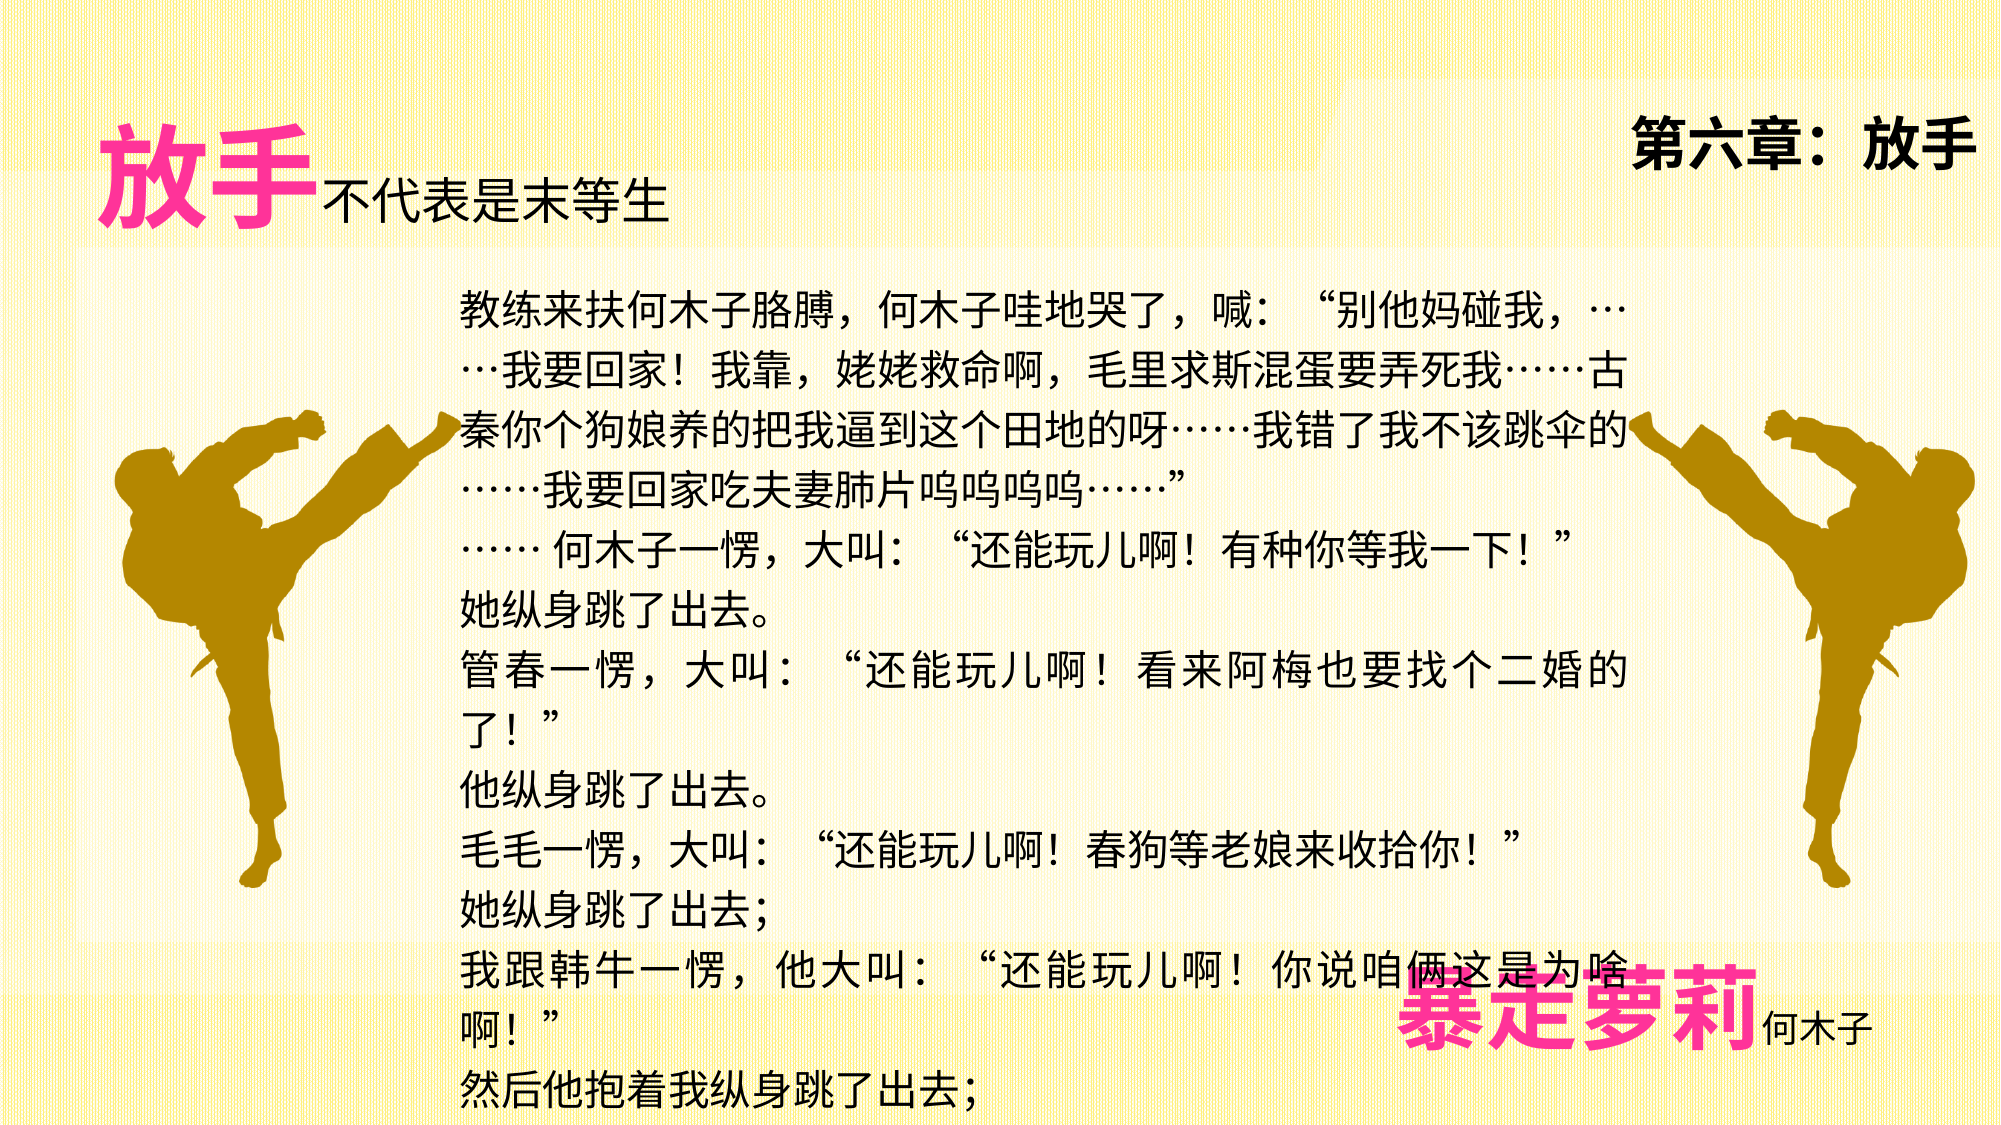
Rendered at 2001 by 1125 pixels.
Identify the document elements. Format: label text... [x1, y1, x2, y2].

picture [1614, 397, 1983, 888]
text_box 暴走萝莉何木子 [1644, 943, 2000, 1069]
text_box 放手不代表是末等生 [81, 99, 803, 250]
picture [105, 397, 474, 888]
text_box 第六章：放手 [1614, 99, 2000, 185]
text_box 教练来扶何木子胳膊，何木子哇地哭了，喊：“别他妈碰我，……我要回家！我靠，姥姥救命啊，毛里求斯混蛋要弄死我……古秦你个狗娘养的把我逼到这个田地的呀……我错了我不该跳伞的……我要回家吃夫妻肺片呜呜呜呜……” ……何木子一愣，大叫：“还能玩儿啊！有种你等我一下！” 她纵身跳了出去。 管春一愣，大叫：“还能玩儿啊！看来阿梅也要找个二婚的了！” 他纵身跳了出去。 毛毛一愣，大叫：“还能玩儿啊！春狗等老娘来收拾你！” 她纵身跳了出去； 我跟韩牛一愣，他大叫：“还能玩儿啊！你说咱俩这是为啥啊！” 然后他抱着我纵身跳了出去； 我能隐约听见教练在喊：“你们姿势不标准……” [444, 266, 1644, 1125]
